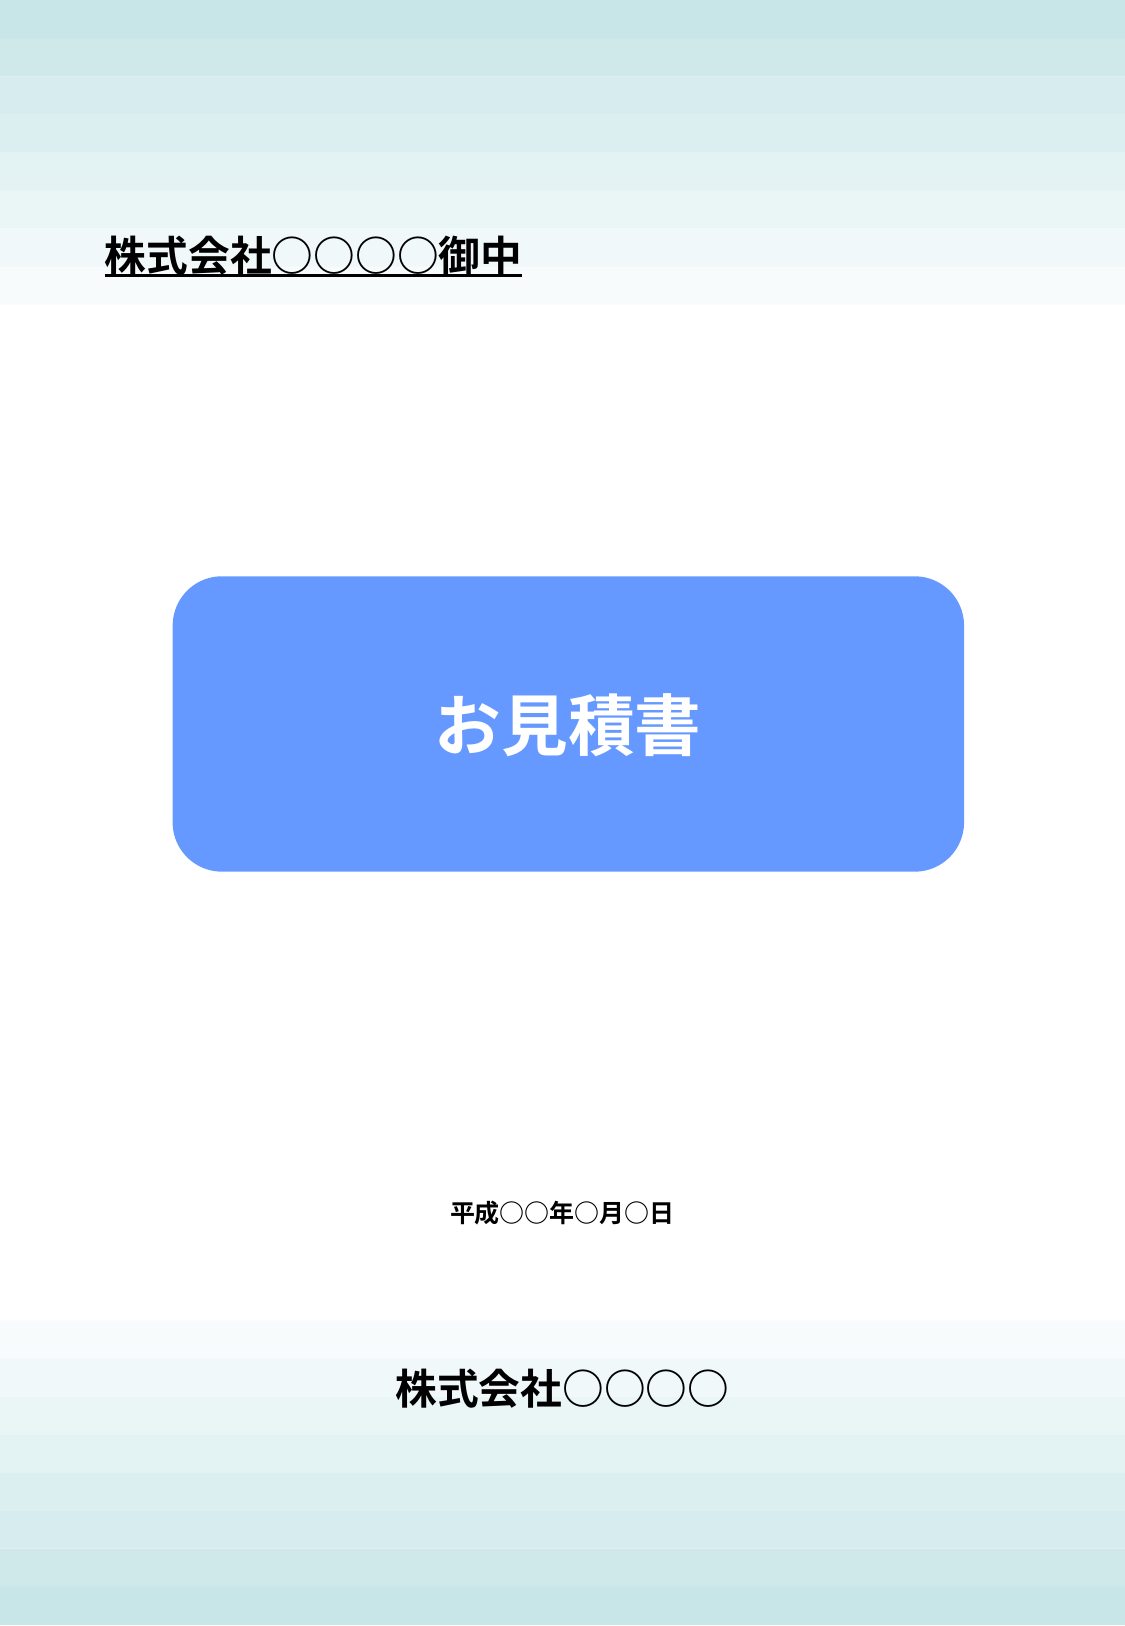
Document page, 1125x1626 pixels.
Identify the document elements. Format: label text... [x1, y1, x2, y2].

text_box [0, 1320, 1125, 1625]
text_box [0, 0, 1125, 305]
text_box 平成○○年○月○日 [0, 1190, 1125, 1236]
text_box お見積書 [172, 576, 965, 872]
